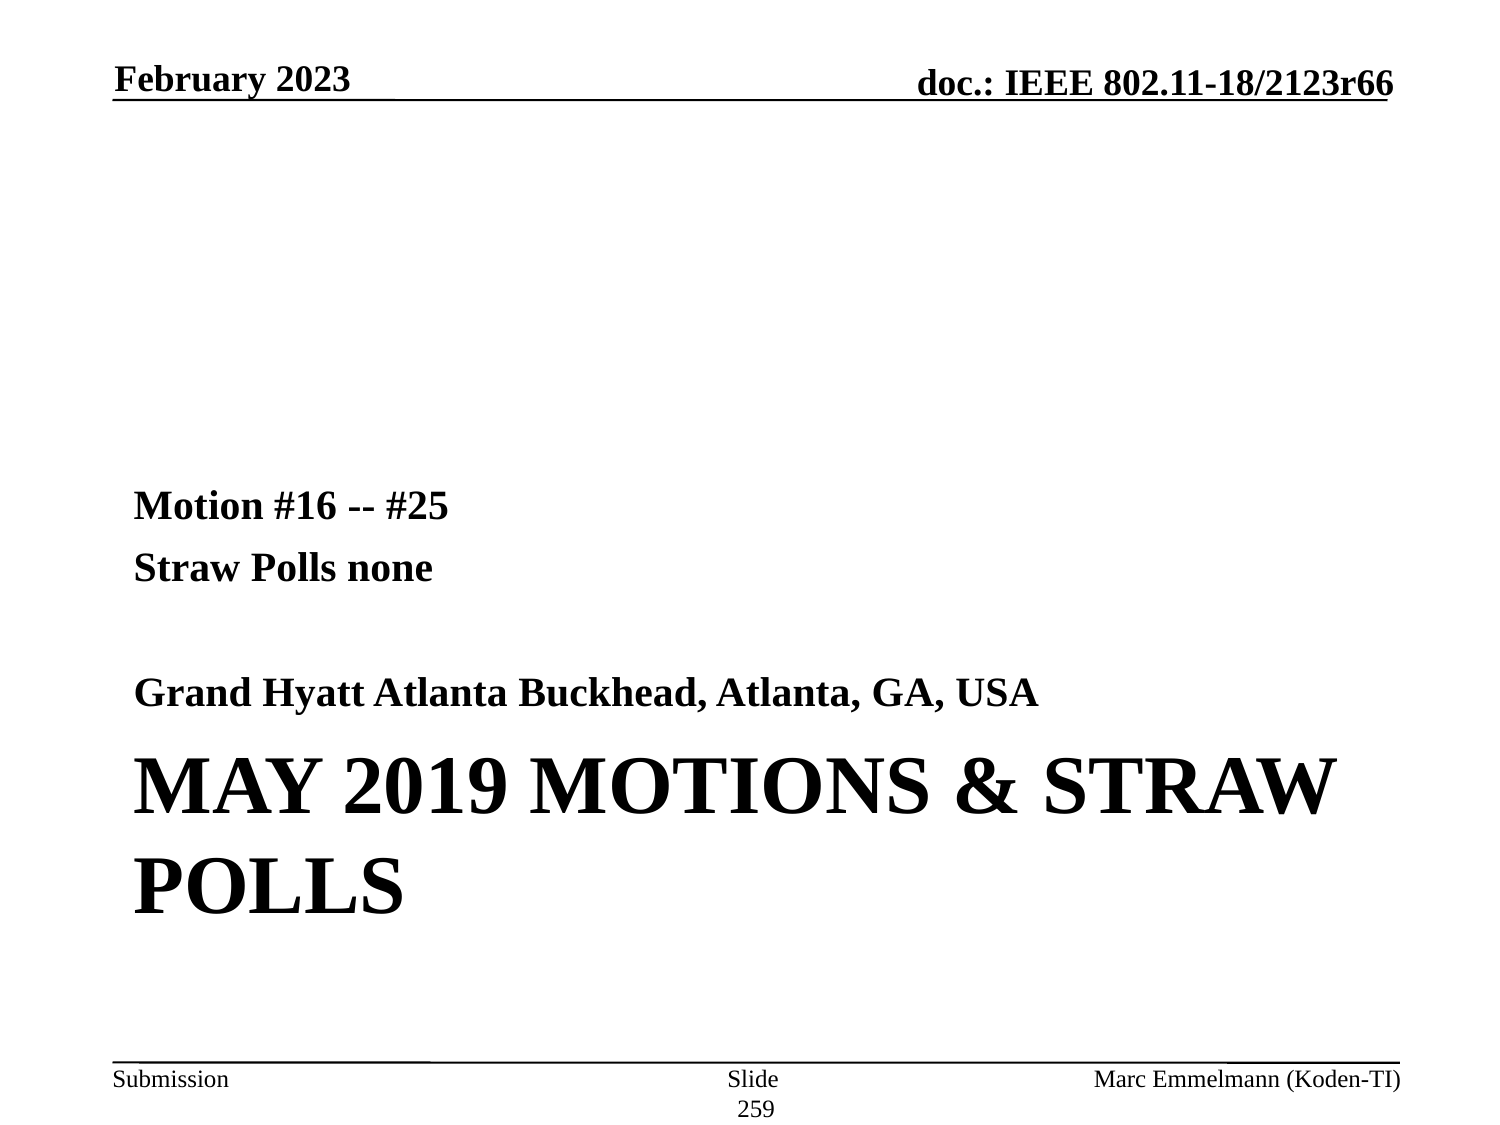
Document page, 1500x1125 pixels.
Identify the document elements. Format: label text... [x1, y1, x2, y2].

list Motion #16 -- #25 Straw Polls none Grand Hyatt Atlanta Buckhead, Atlanta, GA, USA [118, 476, 1394, 724]
footer Marc Emmelmann (Koden-TI) [878, 1061, 1402, 1093]
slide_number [114, 54, 423, 100]
slide_number Slide 259 [712, 1061, 800, 1123]
title May 2019 Motions & Straw Polls [118, 724, 1394, 947]
